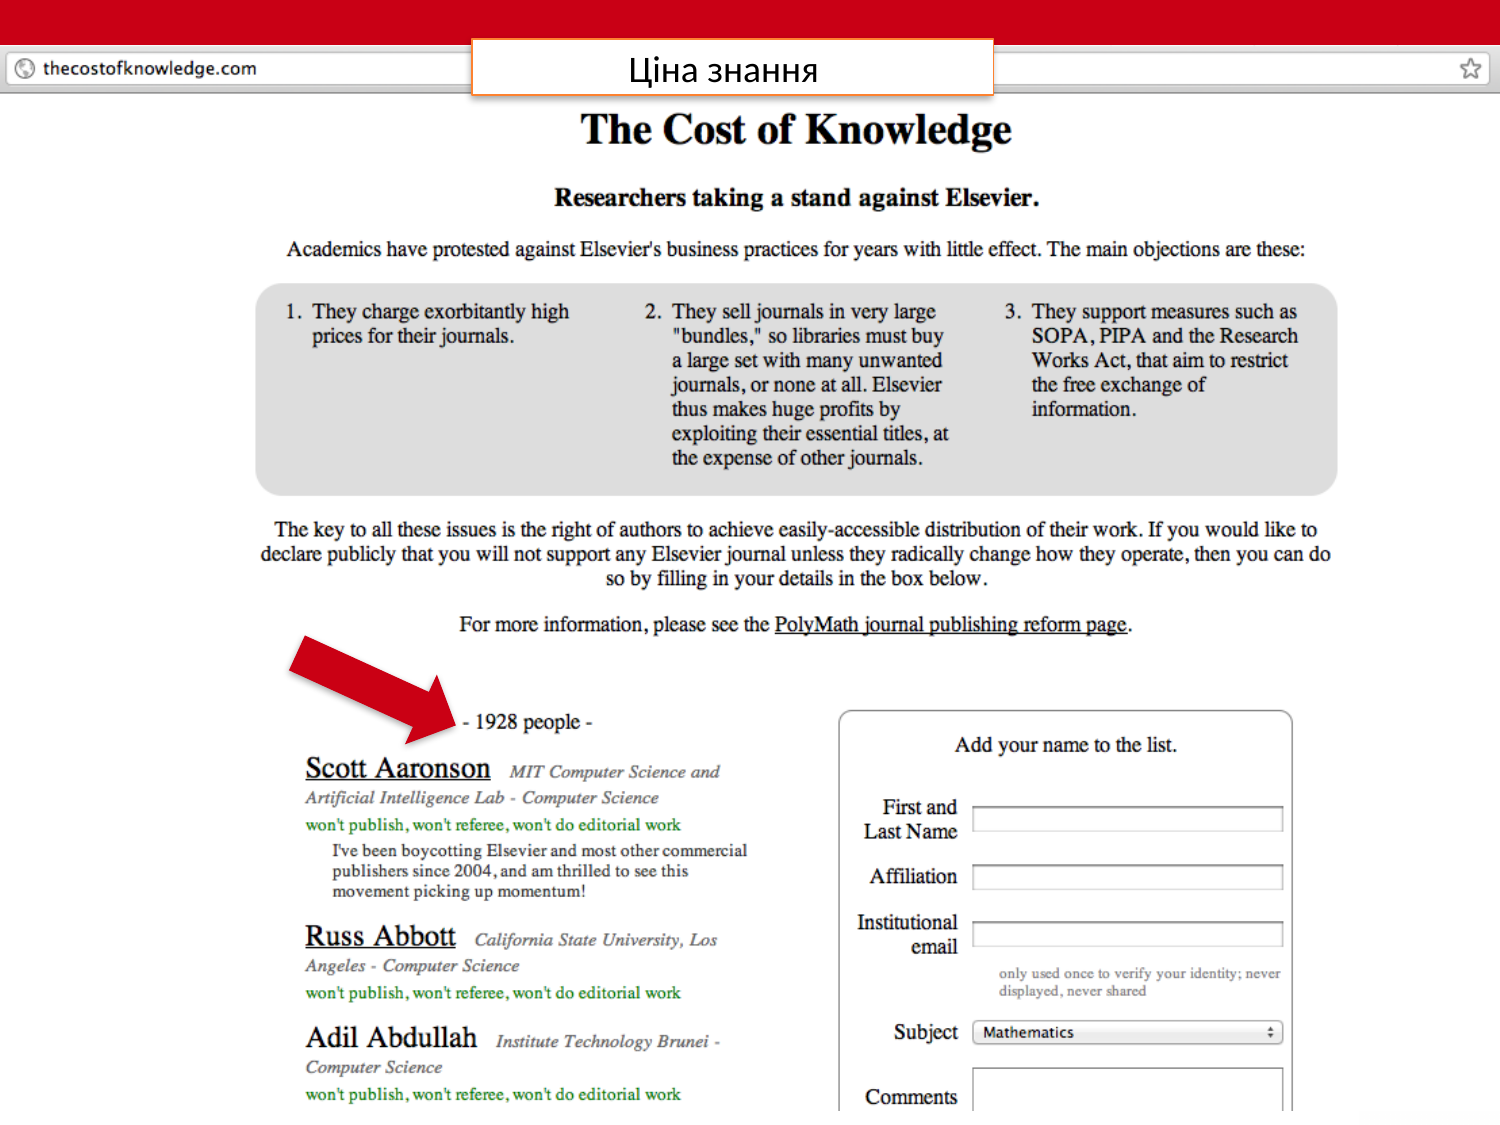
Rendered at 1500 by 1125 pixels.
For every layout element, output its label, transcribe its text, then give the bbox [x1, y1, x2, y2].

picture [0, 45, 1500, 1125]
text_box Ціна знанняа [471, 38, 994, 44]
